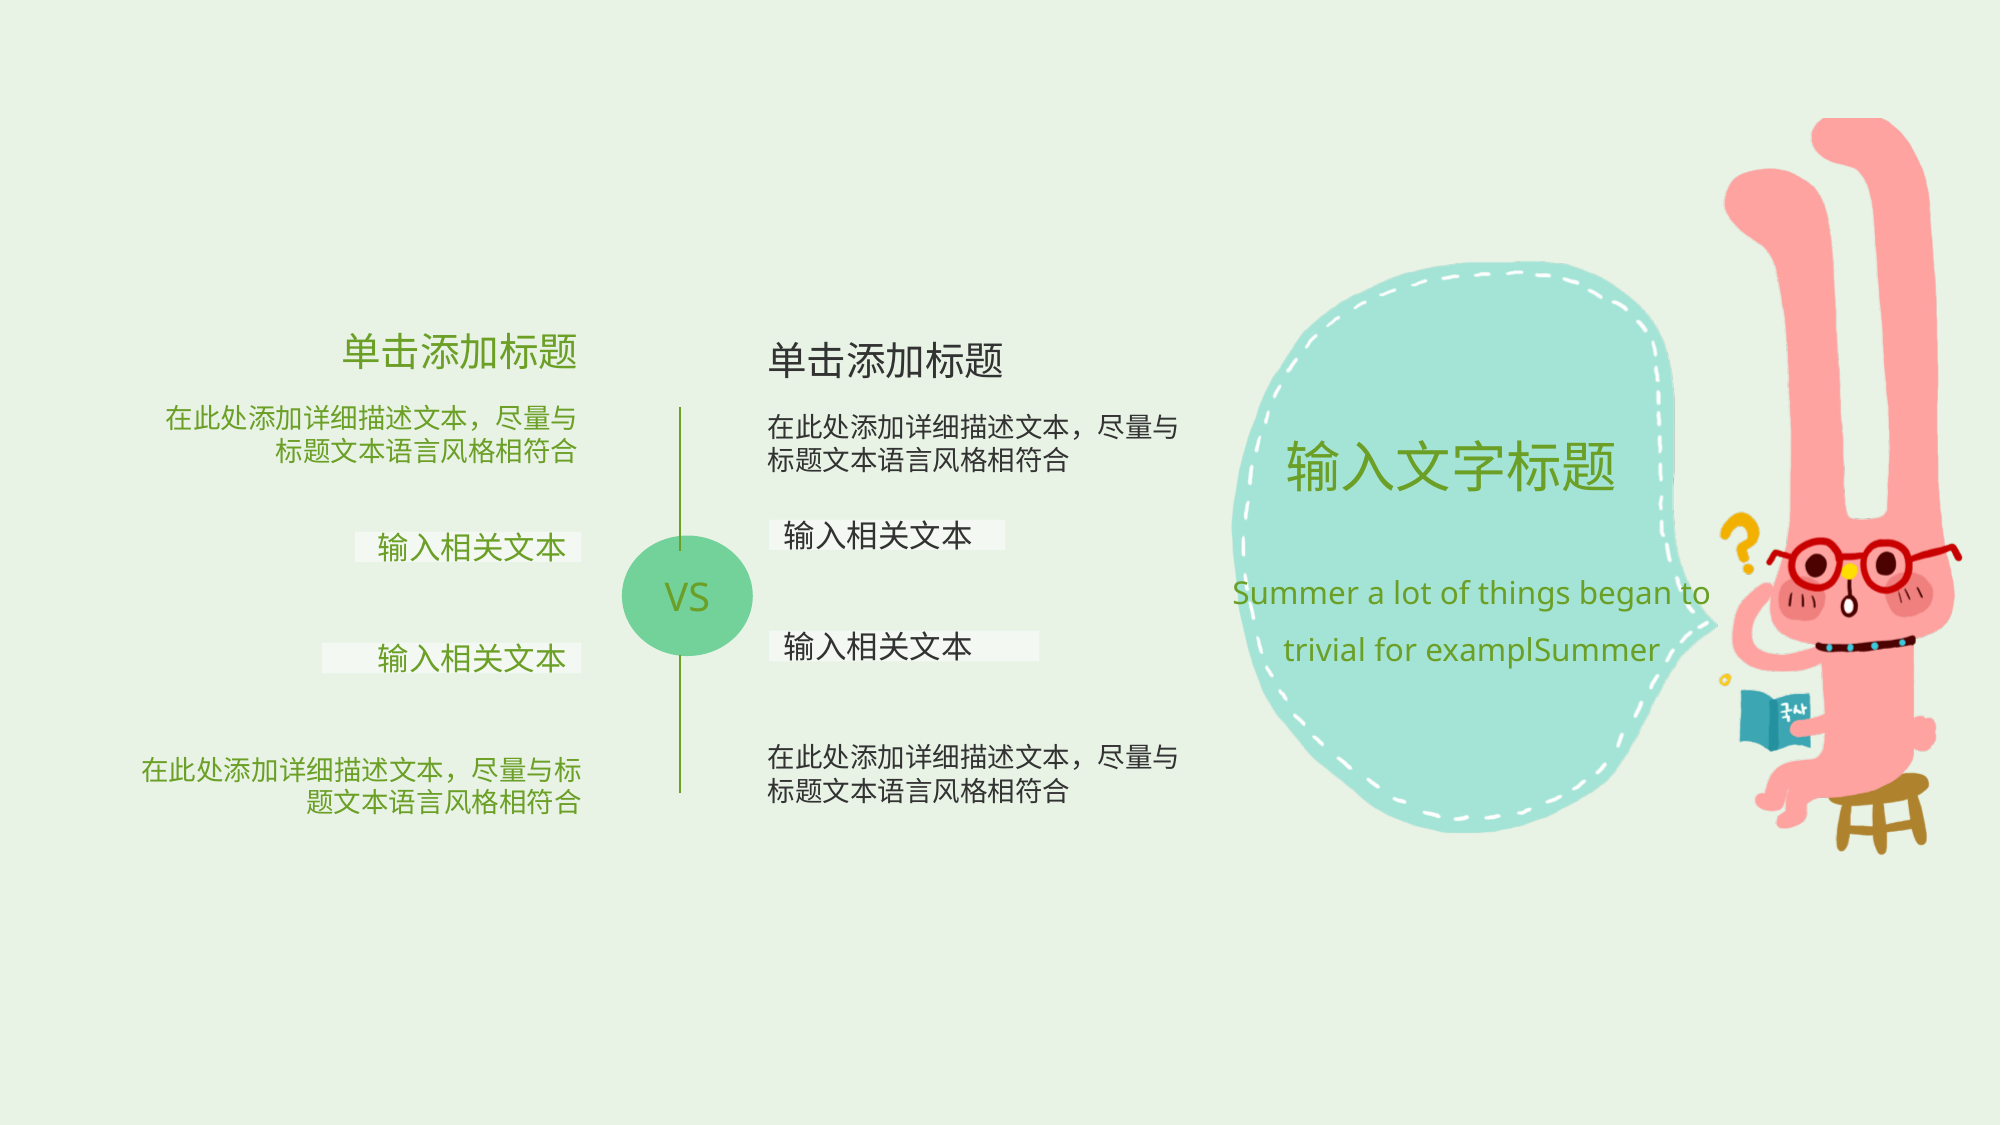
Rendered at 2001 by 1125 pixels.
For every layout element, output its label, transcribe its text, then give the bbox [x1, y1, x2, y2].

text_box 输入相关文本 [355, 531, 582, 563]
text_box 在此处添加详细描述文本，尽量与标题文本语言风格相符合 [752, 732, 1207, 814]
text_box VS [681, 535, 753, 657]
picture [1207, 118, 1996, 895]
text_box VS [621, 536, 680, 656]
text_box 单击添加标题 在此处添加详细描述文本，尽量与标题文本语言风格相符合 [752, 328, 1207, 484]
text_box 输入相关文本 [322, 642, 582, 674]
text_box 在此处添加详细描述文本，尽量与标题文本语言风格相符合 [102, 744, 597, 826]
text_box 输入相关文本 [768, 519, 1006, 551]
text_box 单击添加标题 在此处添加详细描述文本，尽量与标题文本语言风格相符合 [131, 319, 593, 474]
text_box 输入相关文本 [768, 630, 1040, 662]
